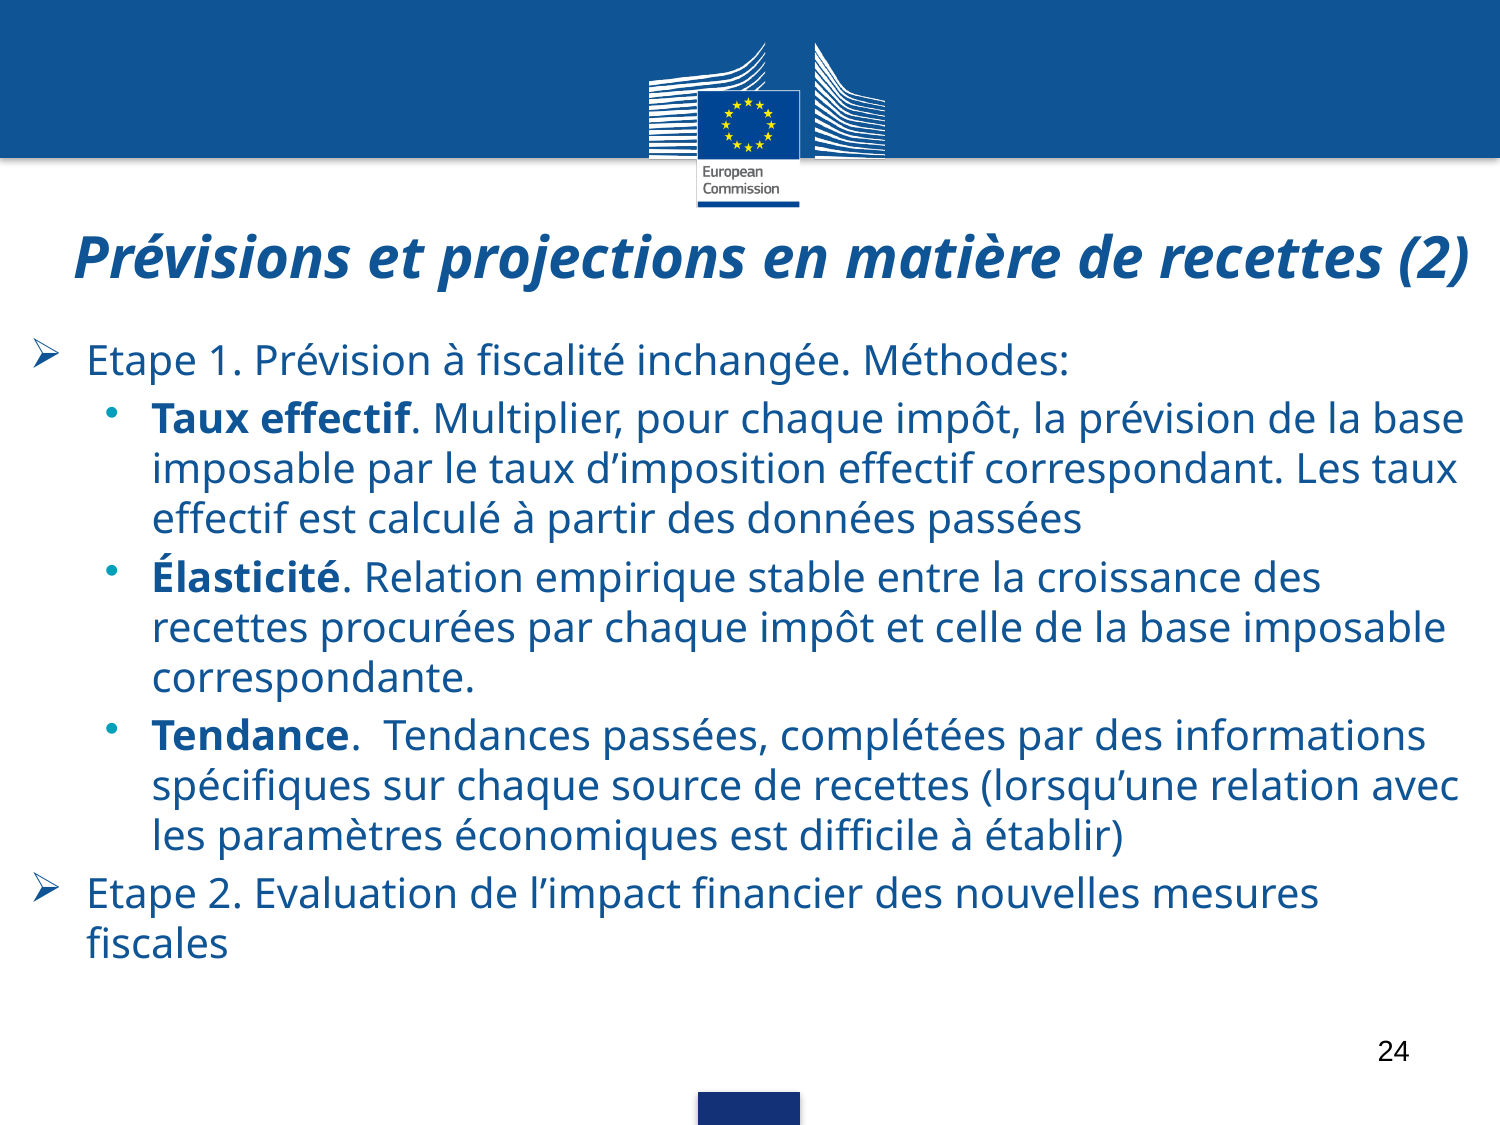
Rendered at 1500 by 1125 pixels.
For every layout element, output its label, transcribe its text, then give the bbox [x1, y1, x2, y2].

title Prévisions et projections en matière de recettes (2) [0, 160, 1500, 349]
list Etape 1. Prévision à fiscalité inchangée. Méthodes: Taux effectif. Multiplier, pour chaque impôt, la prévision de la base imposable par le taux d’imposition effectif correspondant. Les taux effectif est calculé à partir des données passées Élasticité. Relation empirique stable entre la croissance des recettes procurées par chaque impôt et celle de la base imposable correspondante. Tendance. Tendances passées, complétées par des informations spécifiques sur chaque source de recettes (lorsqu’une relation avec les paramètres économiques est difficile à établir) Etape 2. Evaluation de l’impact financier des nouvelles mesures fiscales [14, 349, 1486, 1083]
slide_number 24 [1074, 1024, 1426, 1103]
picture [649, 42, 885, 160]
